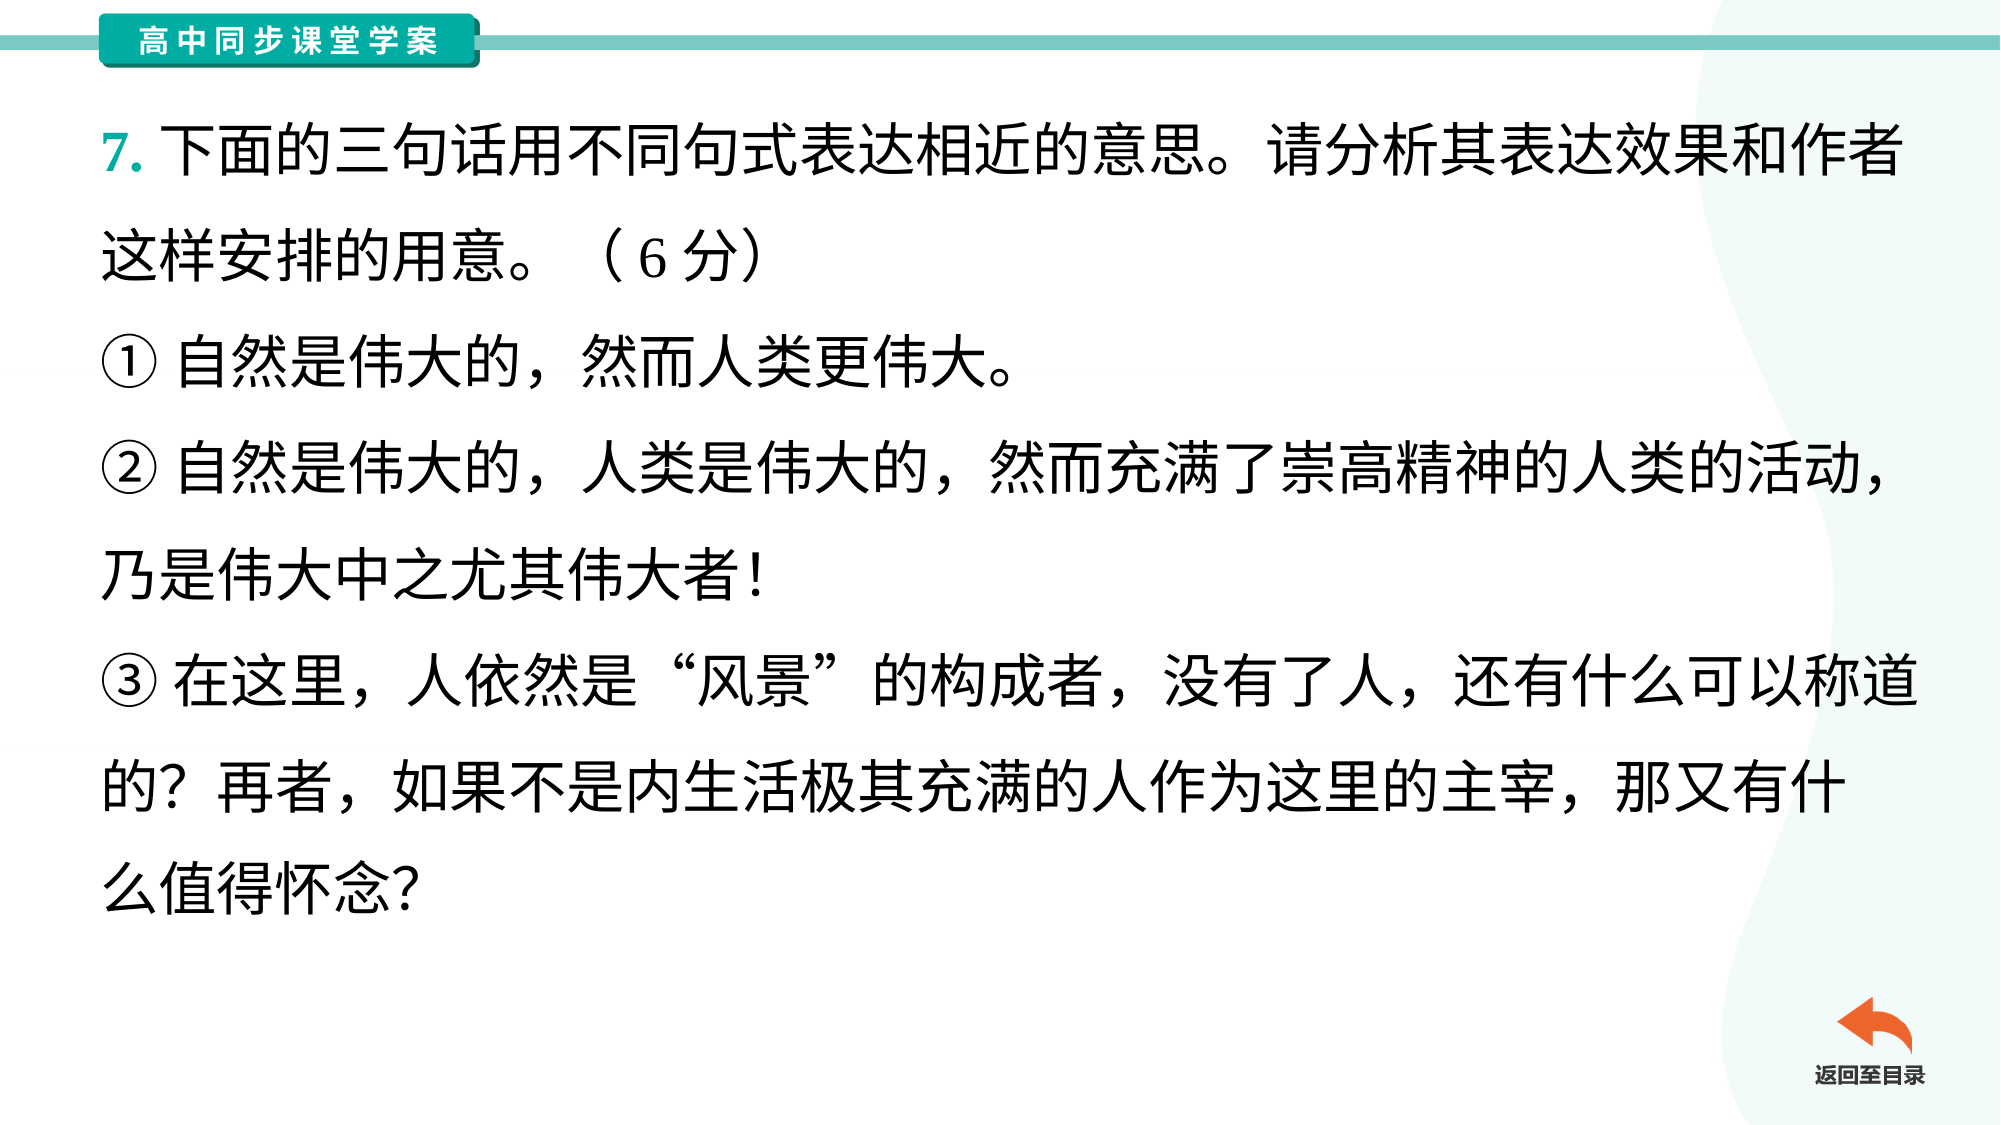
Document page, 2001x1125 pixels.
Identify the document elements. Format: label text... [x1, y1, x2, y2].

text_box 7.下面的三句话用不同句式表达相近的意思。请分析其表达效果和作者 这样安排的用意。（6分） ①自然是伟大的，然而人类更伟大。 ②自然是伟大的，人类是伟大的，然而充满了崇高精神的人类的活动， 乃是伟大中之尤其伟大者！ ③在这里，人依然是“风景”的构成者，没有了人，还有什么可以称道 的？再者，如果不是内生活极其充满的人作为这里的主宰，那又有什 么值得怀念？ [100, 76, 1899, 912]
picture [0, 0, 2000, 1125]
